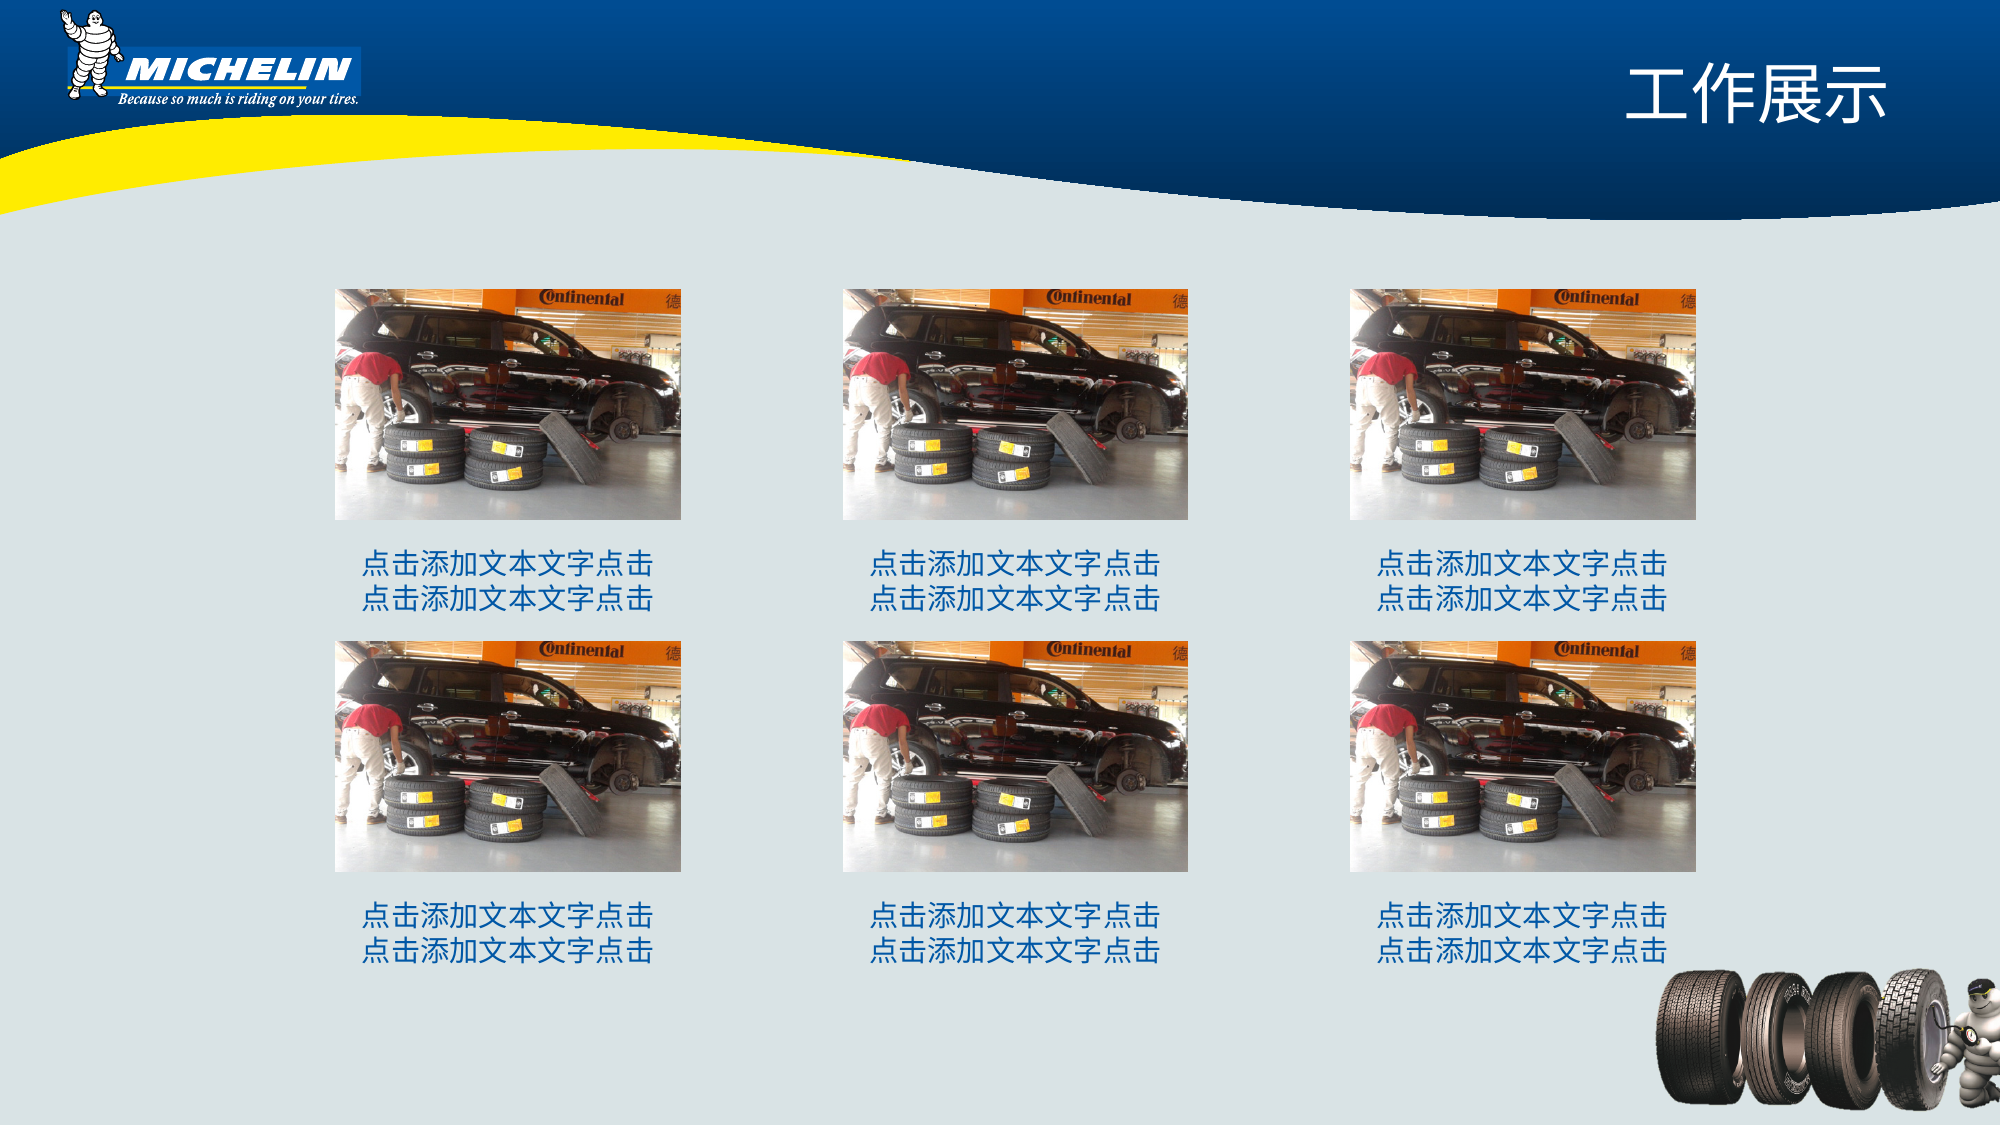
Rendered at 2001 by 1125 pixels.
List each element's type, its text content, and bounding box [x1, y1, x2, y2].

picture [335, 289, 681, 520]
picture [843, 641, 1188, 872]
text_box 点击添加文本文字点击 点击添加文本文字点击 [1361, 890, 1685, 975]
picture [1350, 289, 1696, 520]
text_box 点击添加文本文字点击 点击添加文本文字点击 [854, 537, 1177, 623]
text_box 点击添加文本文字点击 点击添加文本文字点击 [347, 537, 670, 623]
text_box 点击添加文本文字点击 点击添加文本文字点击 [1361, 537, 1685, 623]
picture [1637, 947, 2000, 1125]
text_box 点击添加文本文字点击 点击添加文本文字点击 [347, 890, 670, 975]
text_box 工作展示 [1608, 44, 1906, 140]
picture [843, 289, 1188, 520]
text_box 点击添加文本文字点击 点击添加文本文字点击 [854, 890, 1177, 975]
picture [1350, 641, 1696, 872]
picture [335, 641, 681, 872]
